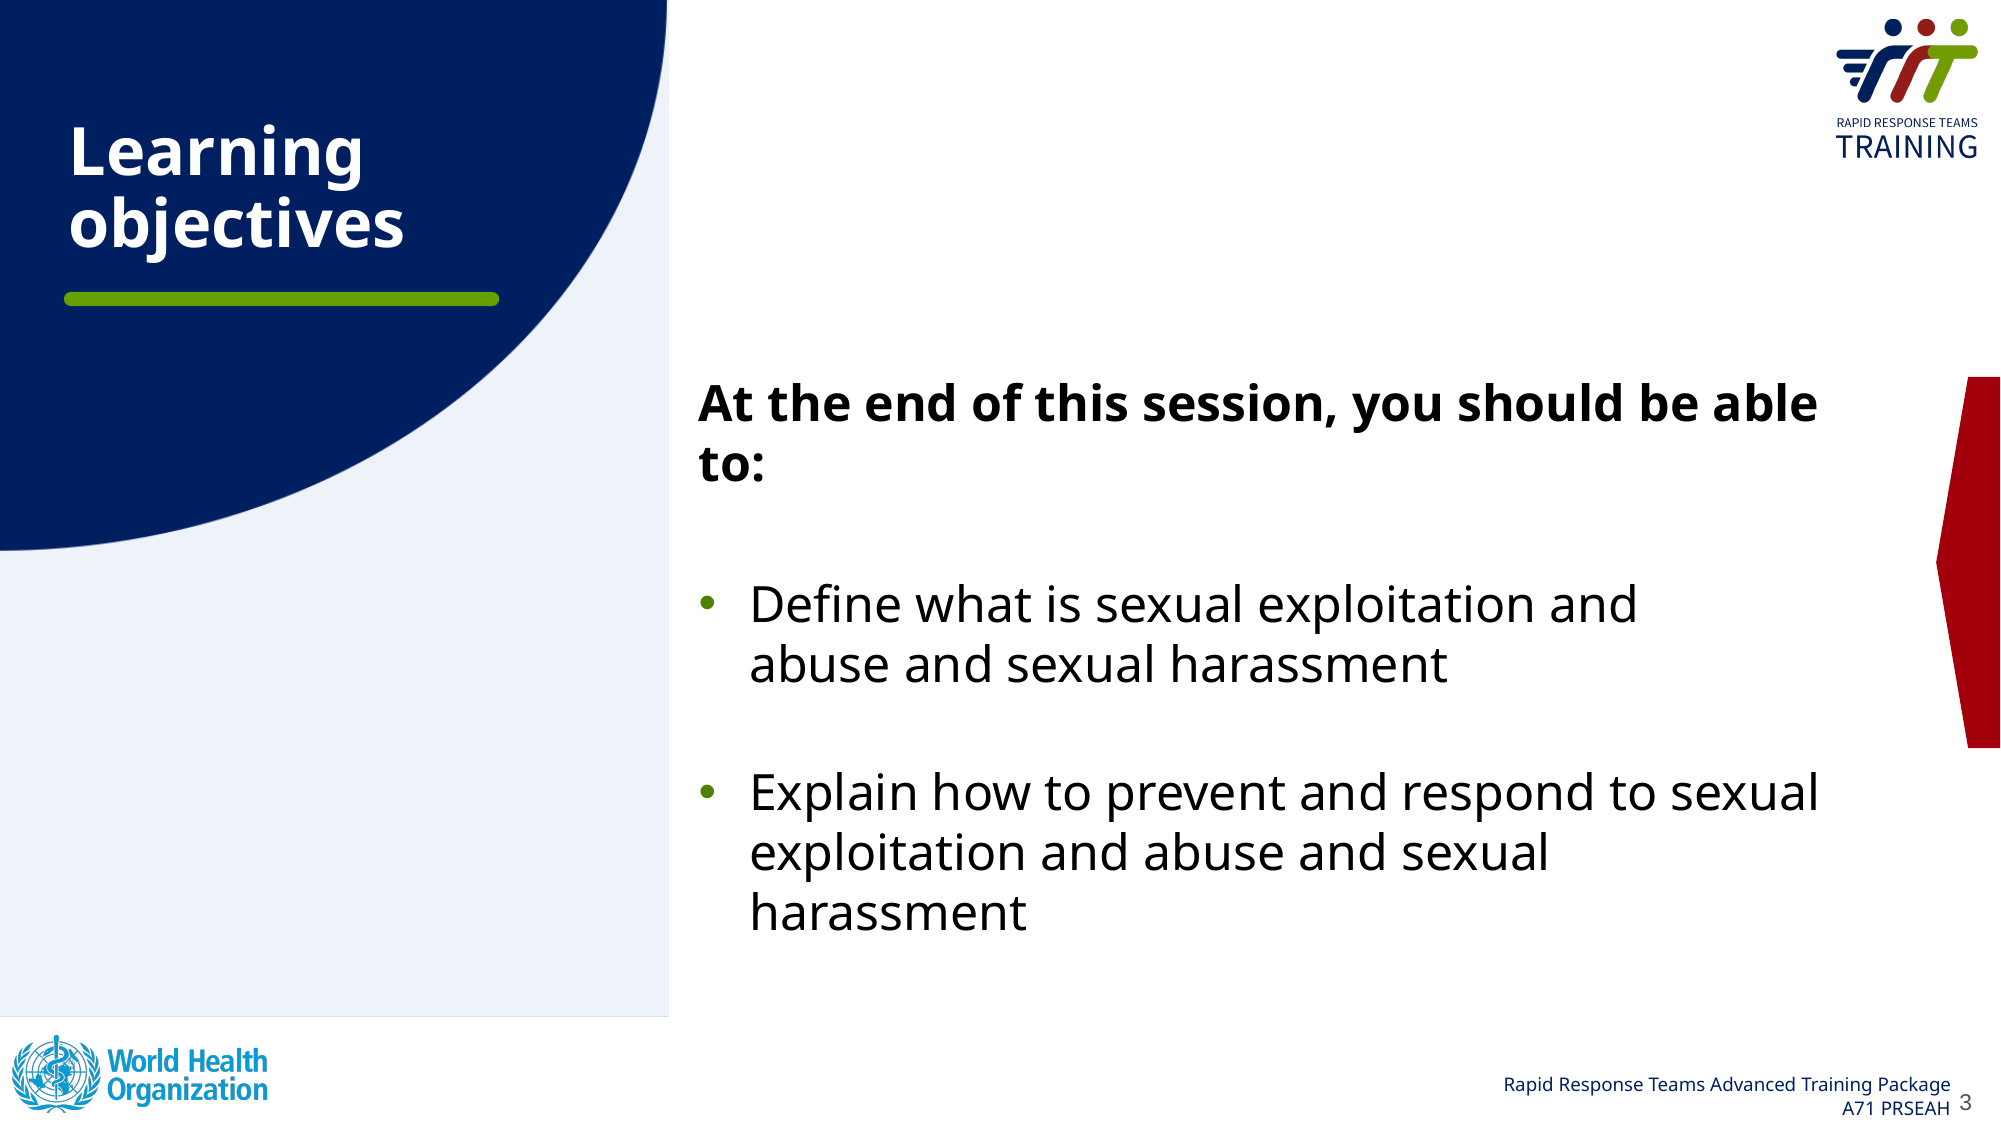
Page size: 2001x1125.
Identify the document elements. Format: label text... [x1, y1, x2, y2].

slide_number 3 [1882, 1037, 1916, 1092]
picture [12, 1083, 48, 1113]
picture [58, 1050, 64, 1058]
picture [0, 0, 669, 1018]
text_box [63, 291, 500, 307]
title Learning objectives [60, 31, 598, 350]
picture [12, 1035, 267, 1113]
picture [1835, 19, 1978, 167]
text_box At the end of this session, you should be able to: Define what is sexual exploitation and abuse and sexual harassment Explain how to prevent and respond to sexual exploitation and abuse and sexual harassment [698, 300, 1834, 941]
